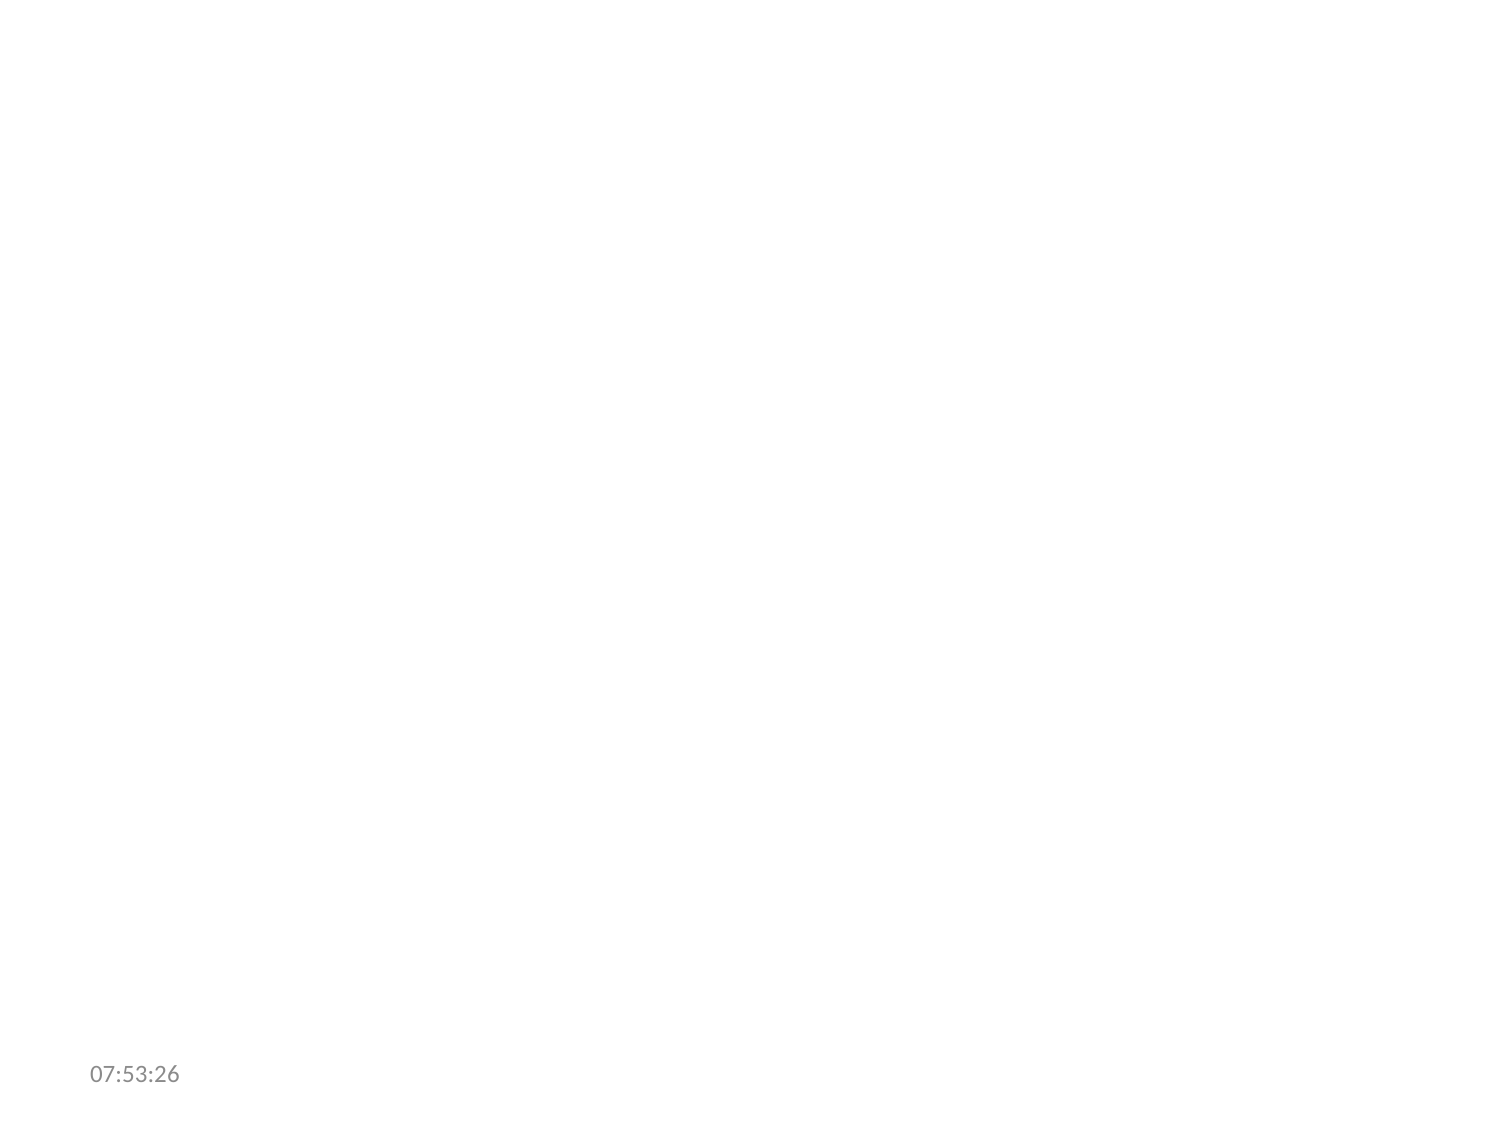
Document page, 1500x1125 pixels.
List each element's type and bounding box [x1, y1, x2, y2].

slide_number [75, 1042, 425, 1103]
